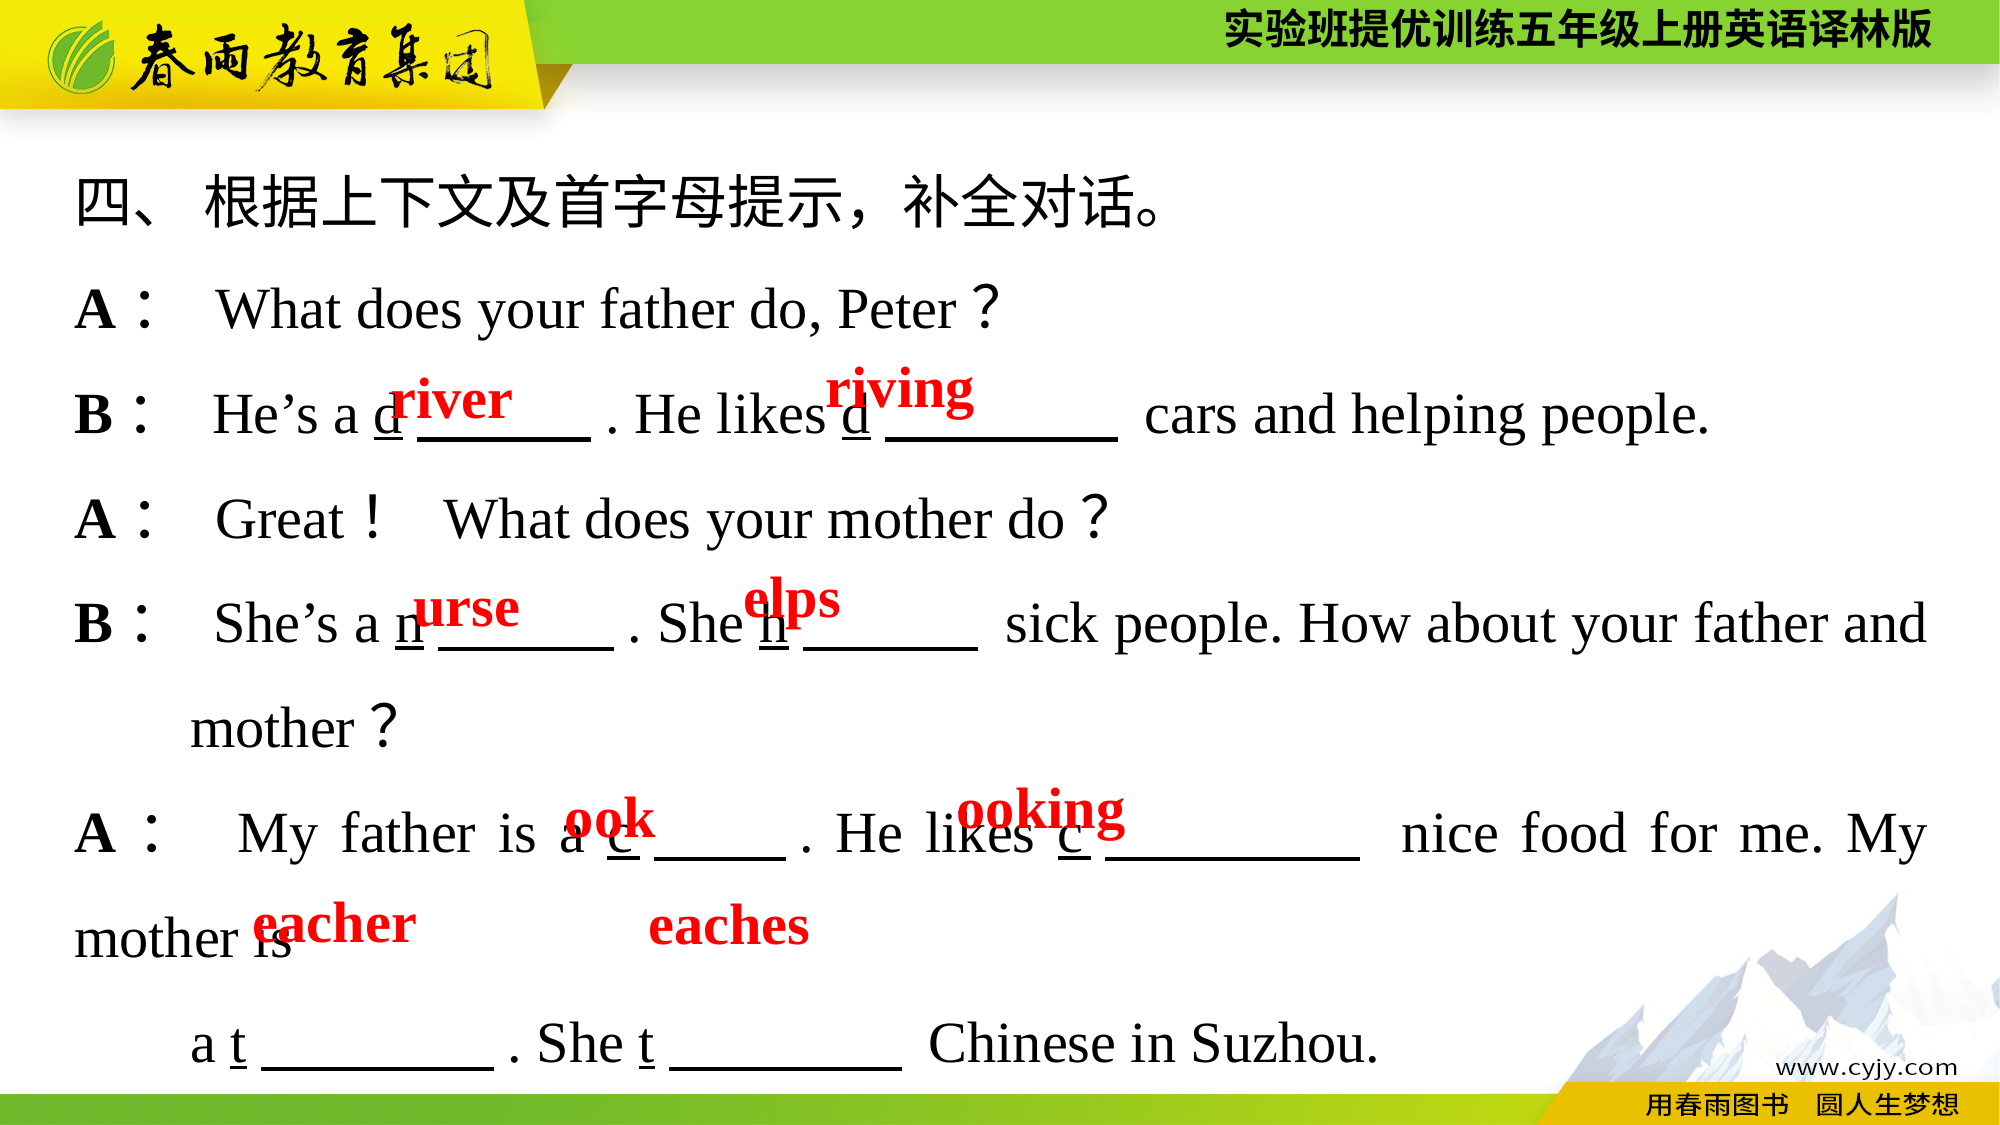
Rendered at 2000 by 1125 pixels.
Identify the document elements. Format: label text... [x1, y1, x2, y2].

text_box [91, 881, 122, 968]
picture [0, 0, 2000, 1125]
text_box river [375, 352, 529, 438]
text_box ooking [941, 763, 1141, 848]
text_box riving [811, 342, 990, 427]
text_box eaches [633, 878, 826, 964]
text_box eacher [237, 877, 432, 962]
text_box ook [550, 772, 671, 857]
text_box urse [398, 561, 535, 646]
text_box elps [728, 552, 856, 637]
list 四、 根据上下文及首字母提示，补全对话。 A： What does your father do, Peter？ B： He’s a d . He likes d cars and helping people. A： Great！ What does your mother do？ B： She’s a n . She h sick people. How about your father and mother？ A： My father is a c . He likes c nice food for me. My mother is a t . She t Chinese in Suzhou. B： That’s nice. [59, 122, 1944, 1092]
